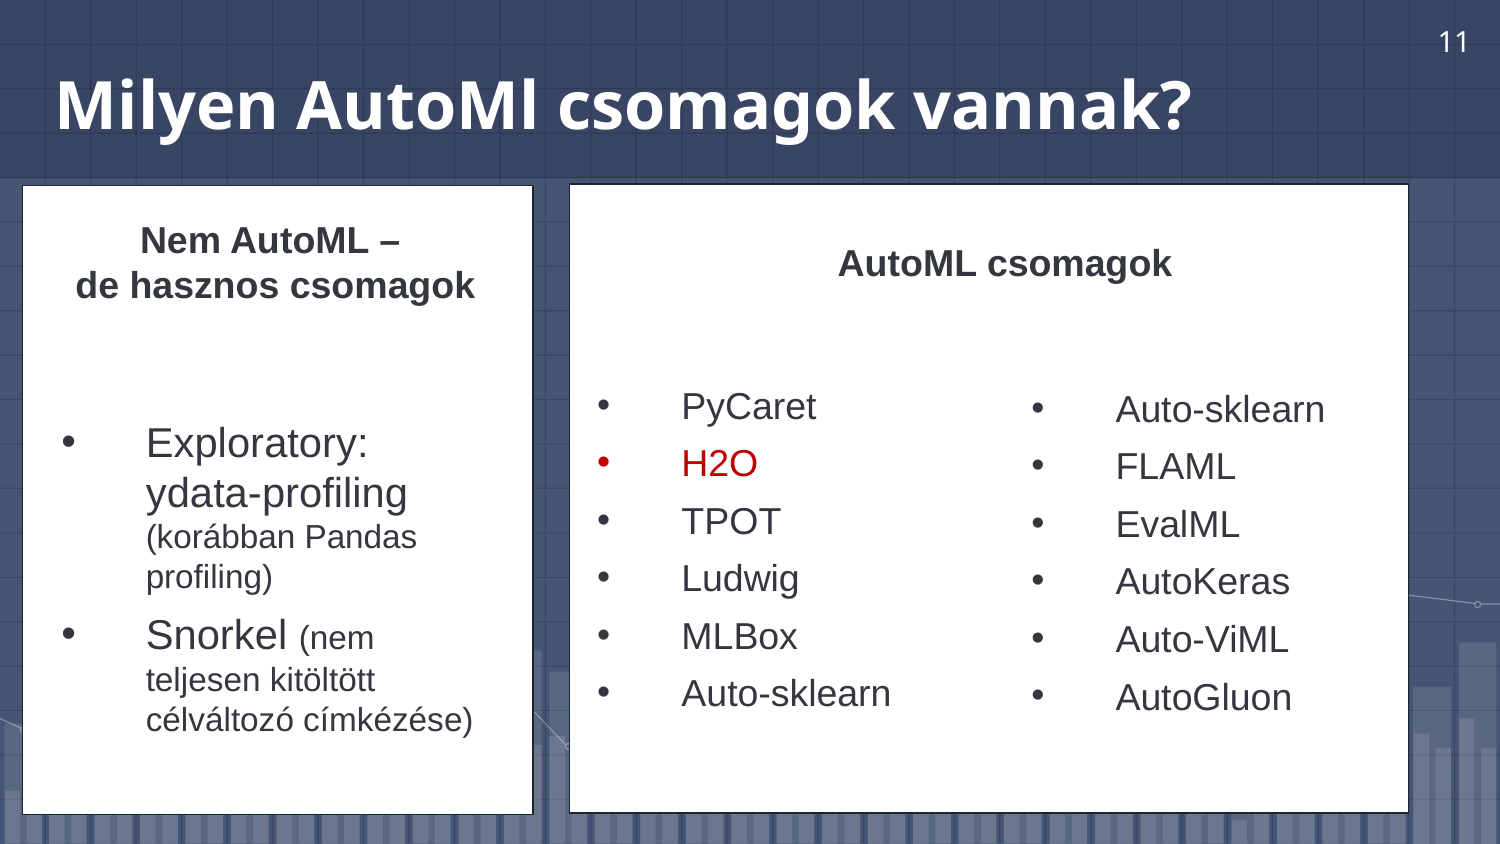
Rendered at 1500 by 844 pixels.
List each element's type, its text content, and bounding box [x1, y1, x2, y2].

text_box Auto-sklearn FLAML EvalML AutoKeras Auto-ViML AutoGluon [1016, 377, 1409, 725]
text_box [567, 182, 1411, 815]
text_box AutoML csomagok [820, 231, 1190, 292]
text_box Exploratory: ydata-profiling (korábban Pandas profiling) Snorkel (nem teljesen kitöltött célváltozó címkézése) [46, 408, 505, 746]
text_box [20, 183, 535, 817]
text_box PyCaret H2O TPOT Ludwig MLBox Auto-sklearn [582, 374, 1017, 722]
title Milyen AutoMl csomagok vannak? [39, 17, 1329, 159]
text_box Nem AutoML – de hasznos csomagok [39, 208, 511, 314]
slide_number 11 [1408, 0, 1500, 88]
